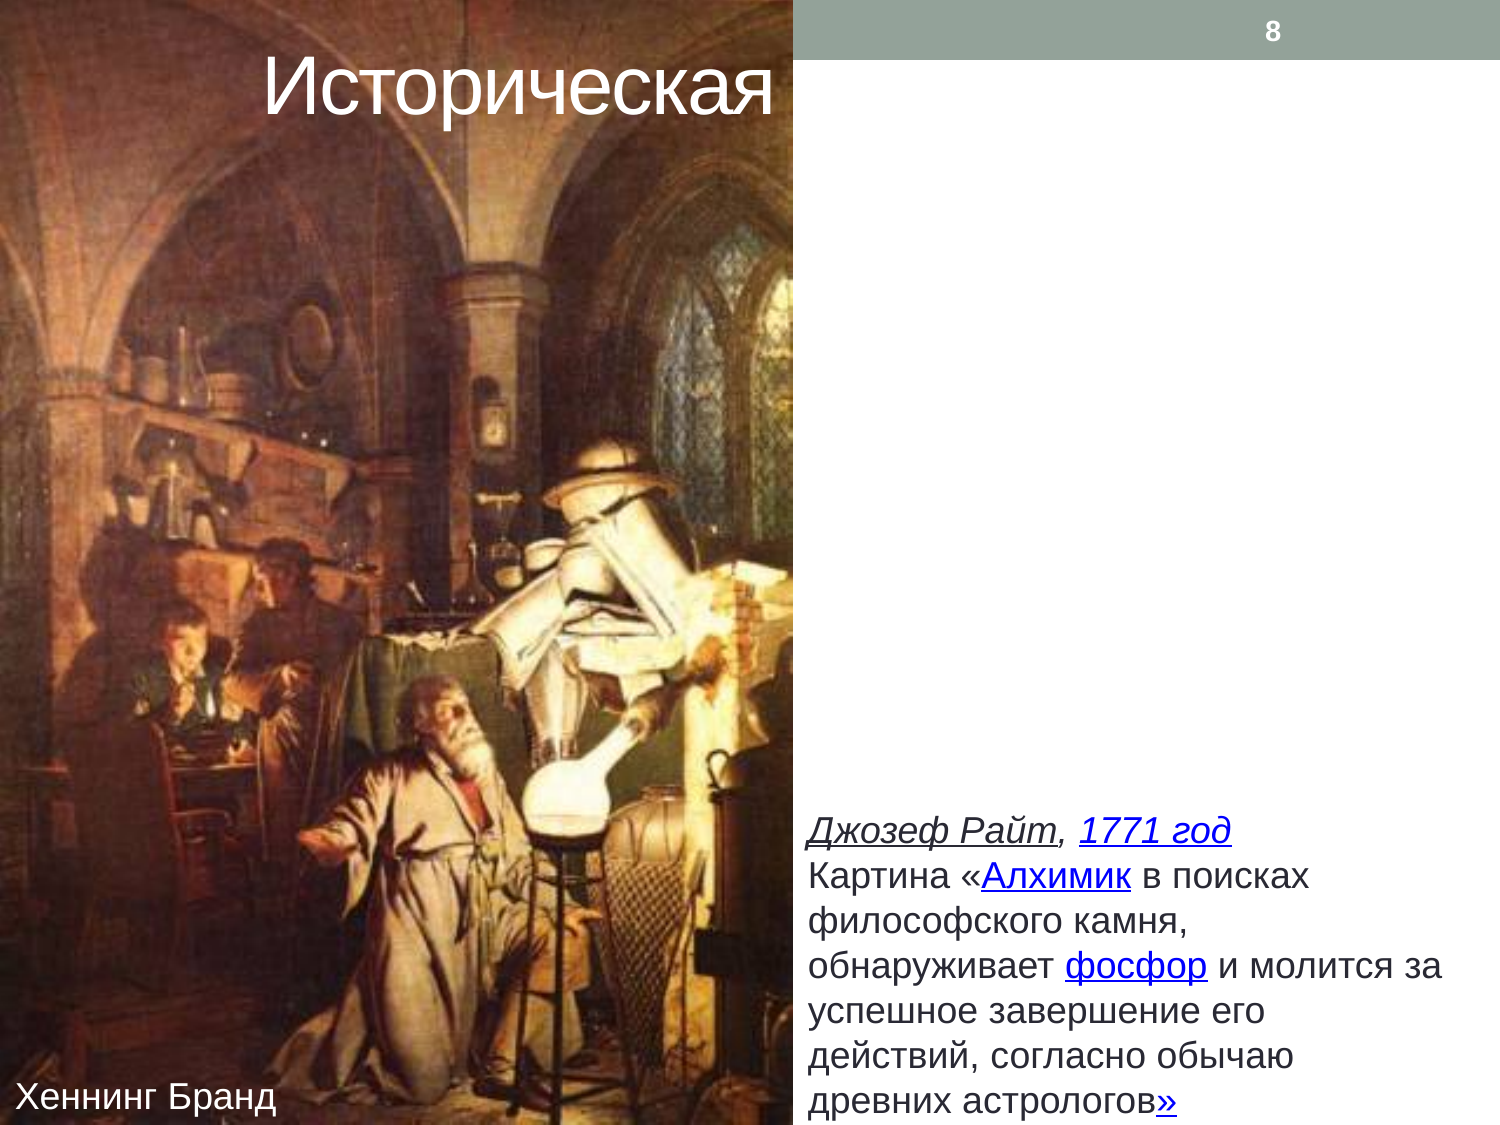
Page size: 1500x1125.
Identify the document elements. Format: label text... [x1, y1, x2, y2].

picture [0, 0, 793, 1125]
slide_number 8 [1250, 3, 1425, 57]
text_box Джозеф Райт, 1771 год Картина «Алхимик в поисках философского камня, обнаруживает фосфор и молится за успешное завершение его действий, согласно обычаю древних астрологов» [801, 798, 1459, 1125]
